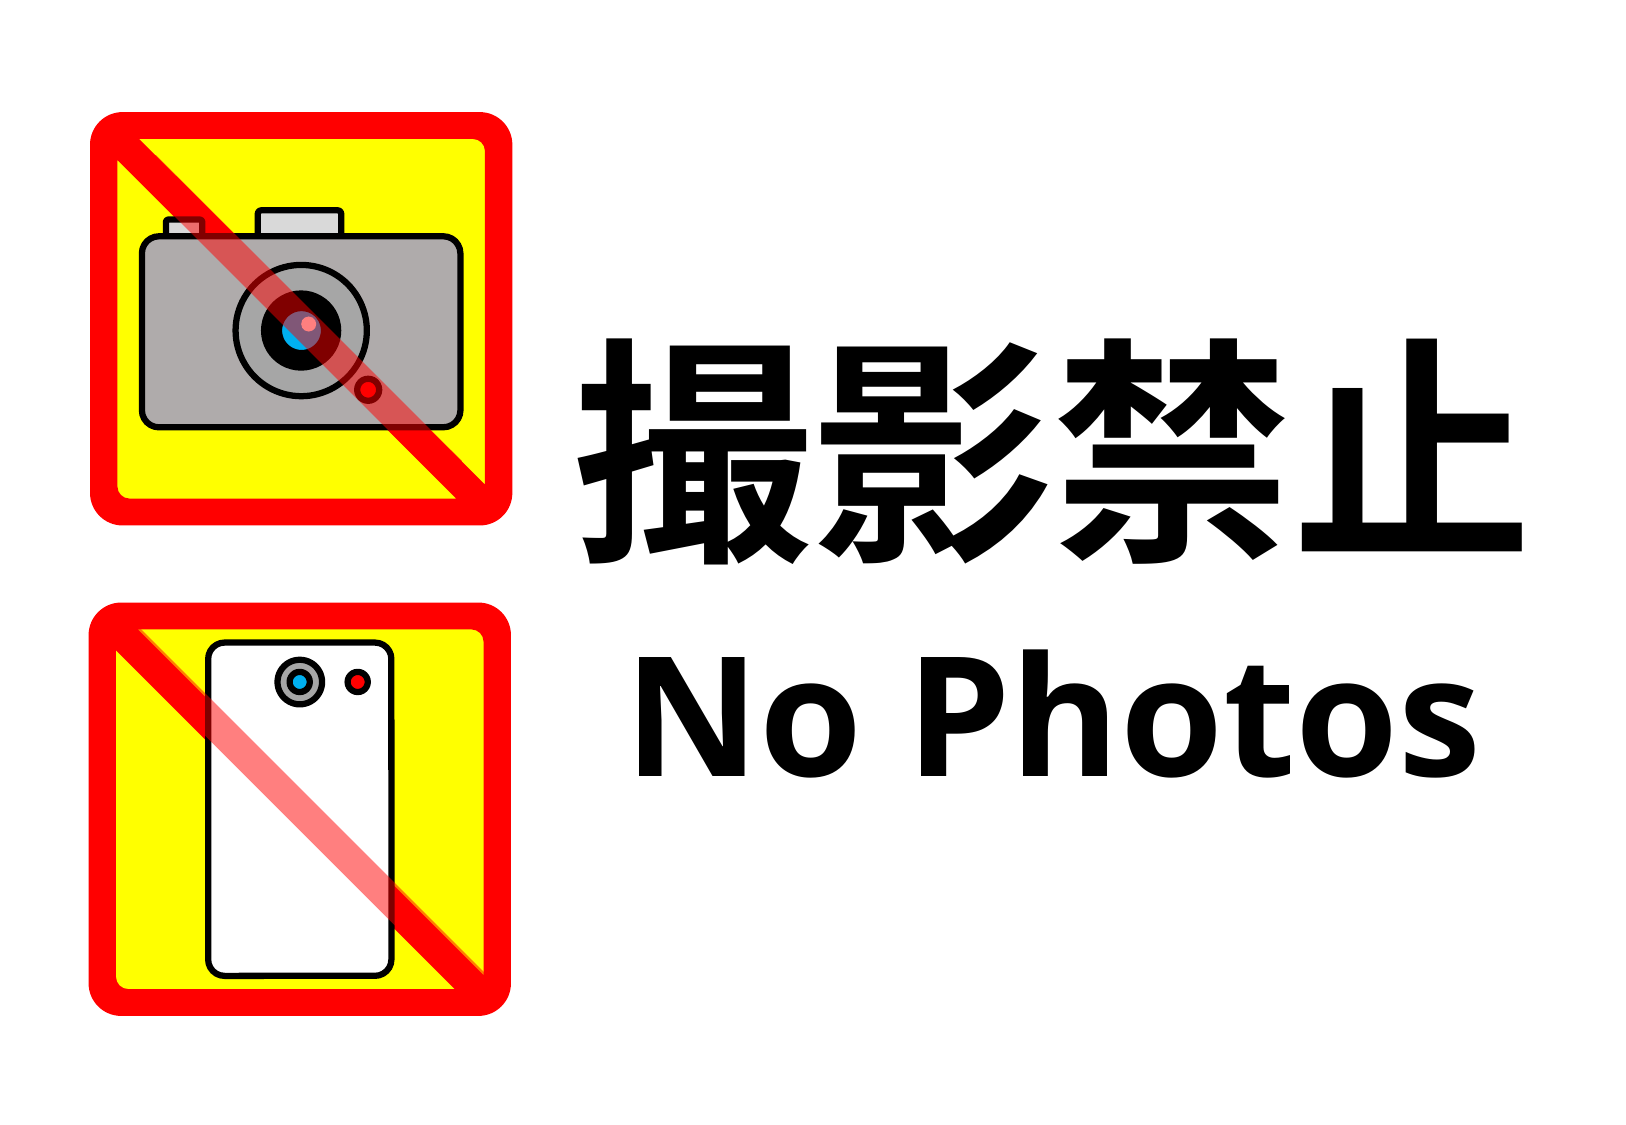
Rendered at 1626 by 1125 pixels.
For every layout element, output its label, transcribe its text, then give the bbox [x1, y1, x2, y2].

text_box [88, 602, 511, 1016]
text_box No Photos [609, 602, 1497, 818]
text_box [89, 112, 513, 526]
text_box 撮影禁止 [558, 295, 1547, 598]
